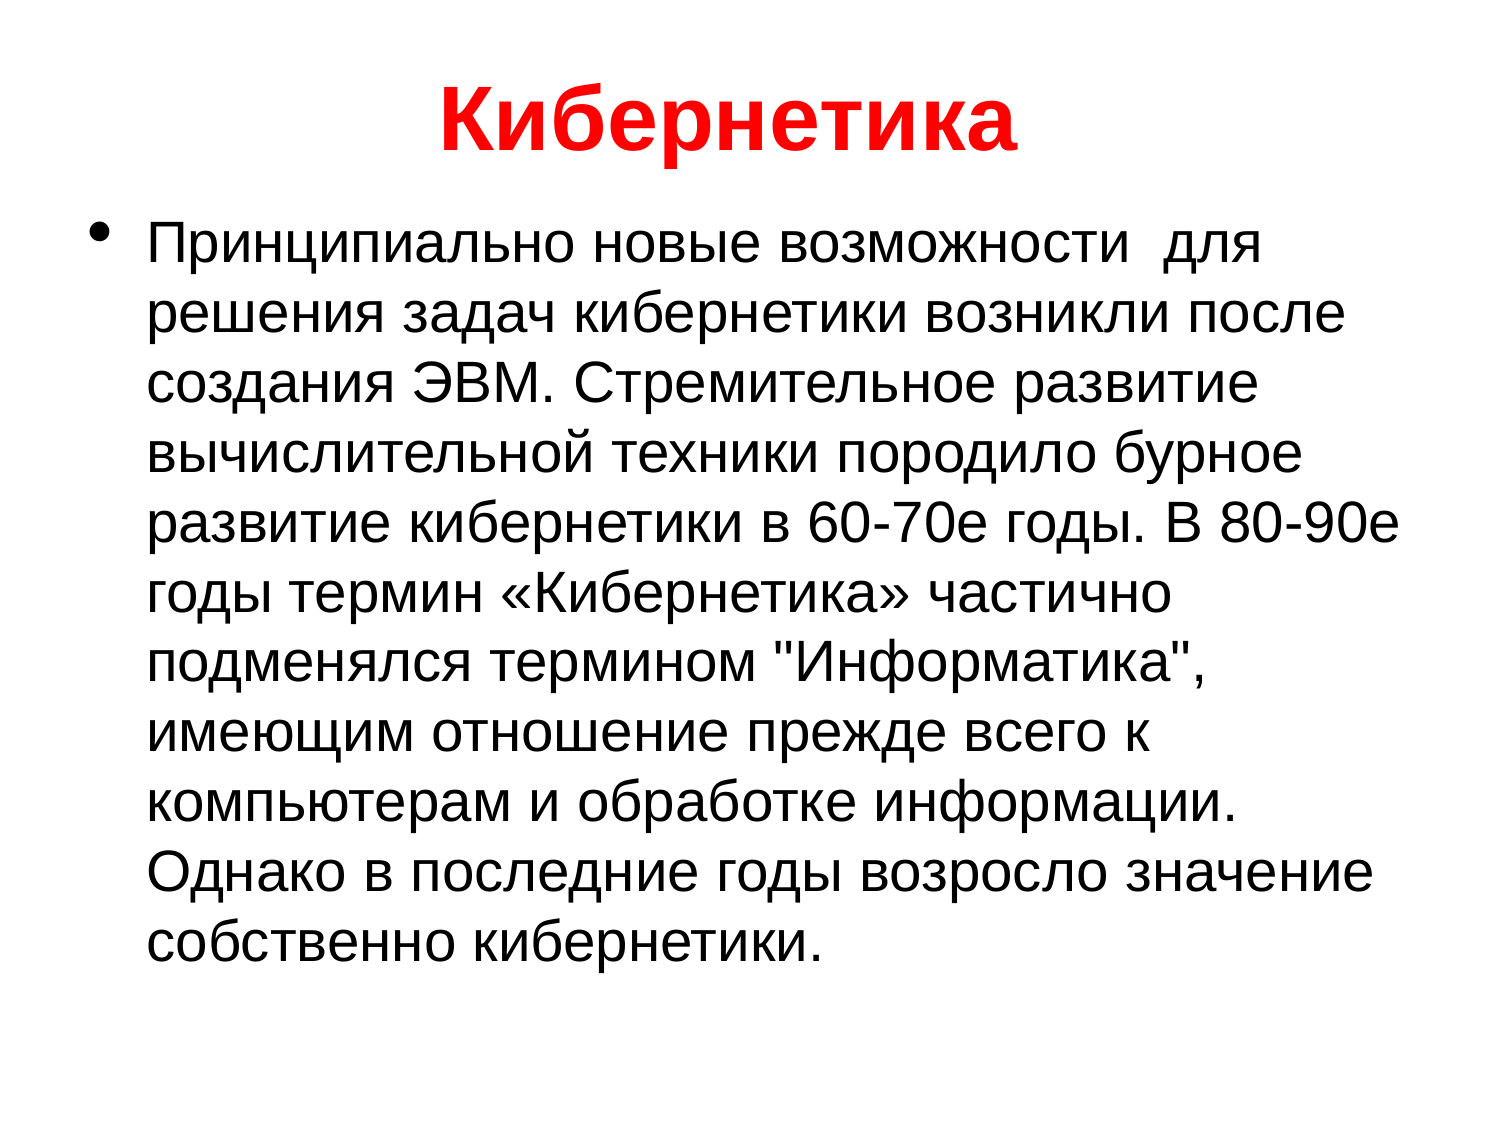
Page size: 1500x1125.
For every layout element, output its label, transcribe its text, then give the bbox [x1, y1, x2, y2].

text_box Принципиально новые возможности для решения задач кибернетики возникли после создания ЭВМ. Стремительное развитие вычислительной техники породило бурное развитие кибернетики в 60-70е годы. В 80-90е годы термин «Кибернетика» частично подменялся термином "Информатика", имеющим отношение прежде всего к компьютерам и обработке информации. Однако в последние годы возросло значение собственно кибернетики. [75, 196, 1425, 1047]
text_box Кибернетика [53, 42, 1404, 185]
